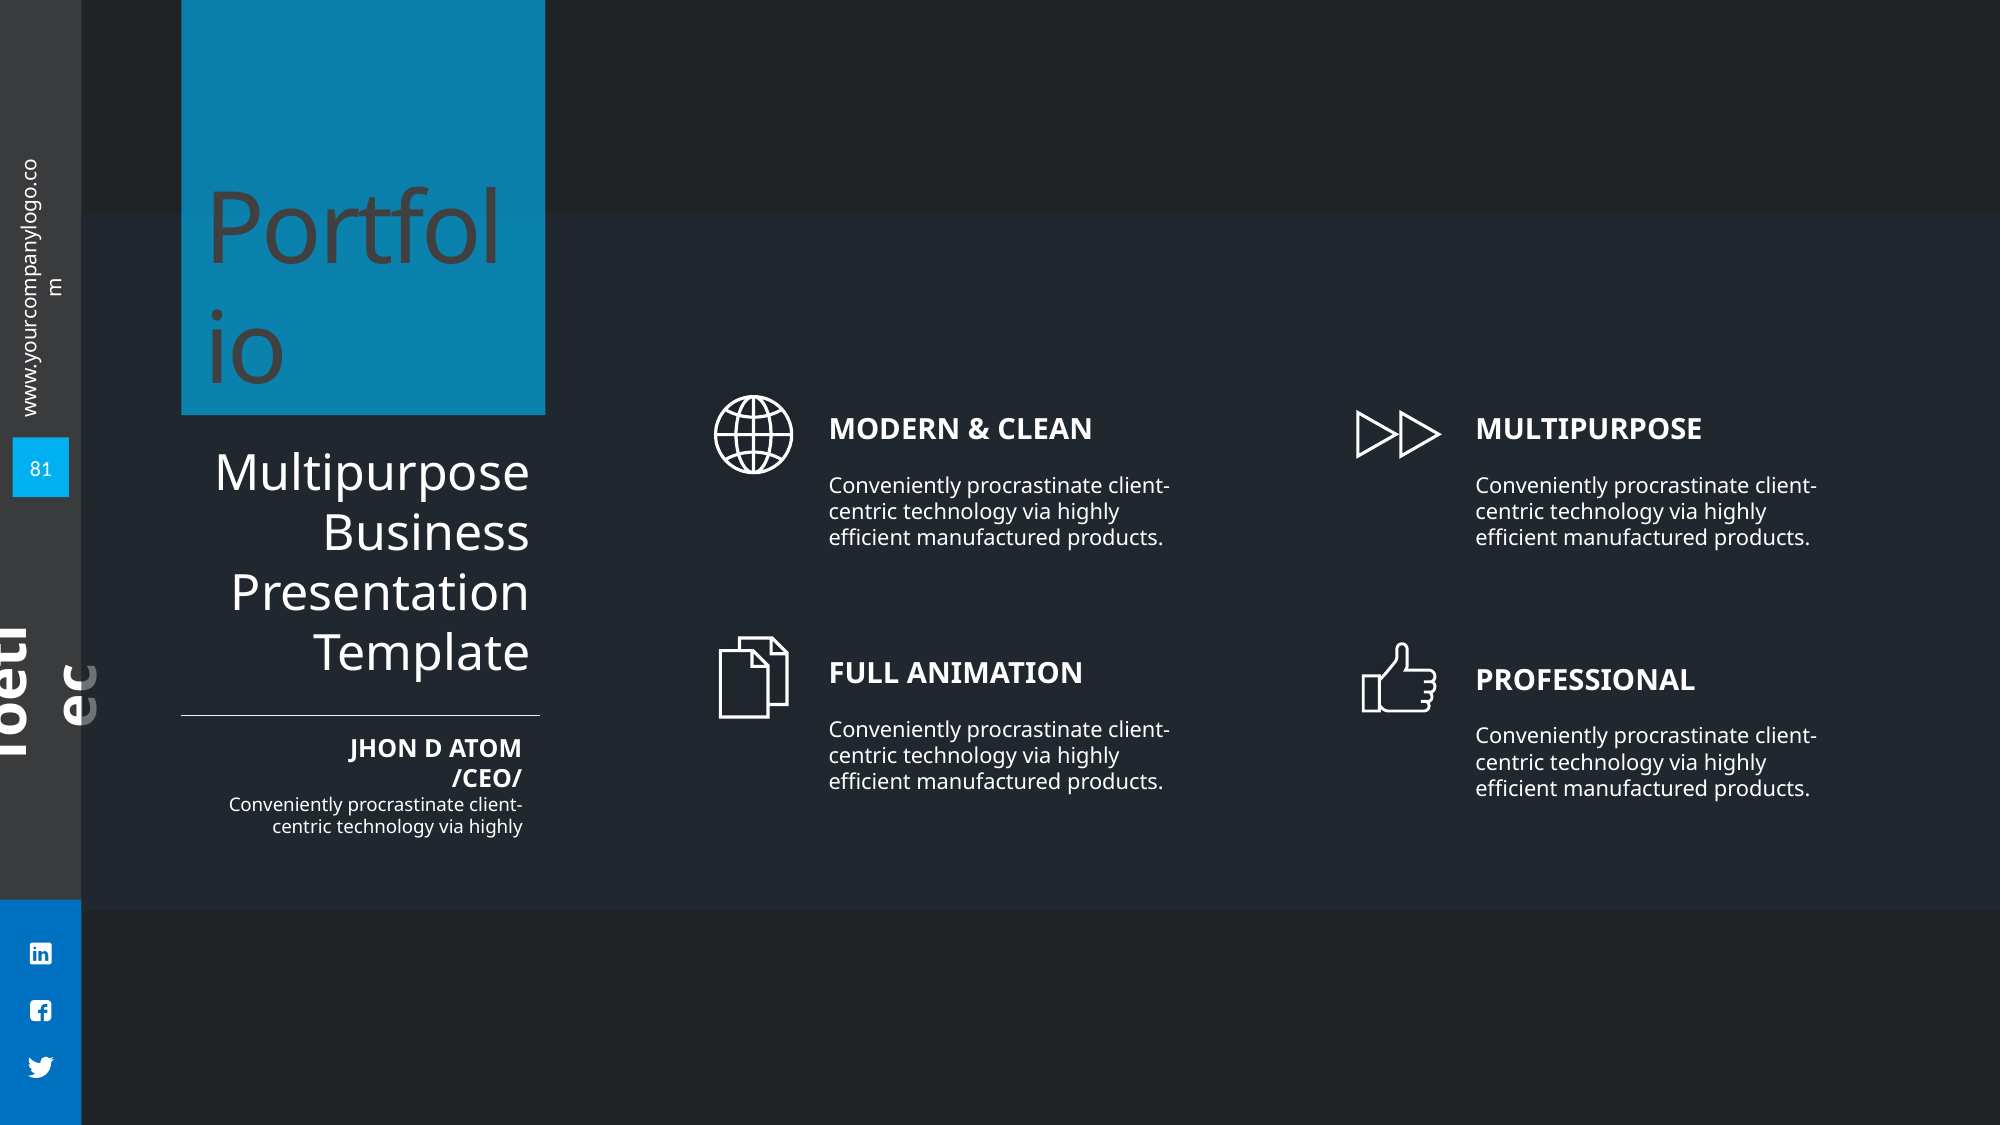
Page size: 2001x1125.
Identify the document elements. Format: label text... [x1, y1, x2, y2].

picture [214, 192, 259, 262]
picture [212, 310, 221, 320]
picture [487, 188, 495, 262]
picture [213, 330, 221, 382]
picture [427, 209, 475, 263]
slide_number 81 [12, 437, 69, 498]
picture [81, 0, 2000, 1125]
picture [328, 187, 427, 263]
picture [233, 329, 281, 383]
picture [267, 209, 315, 263]
